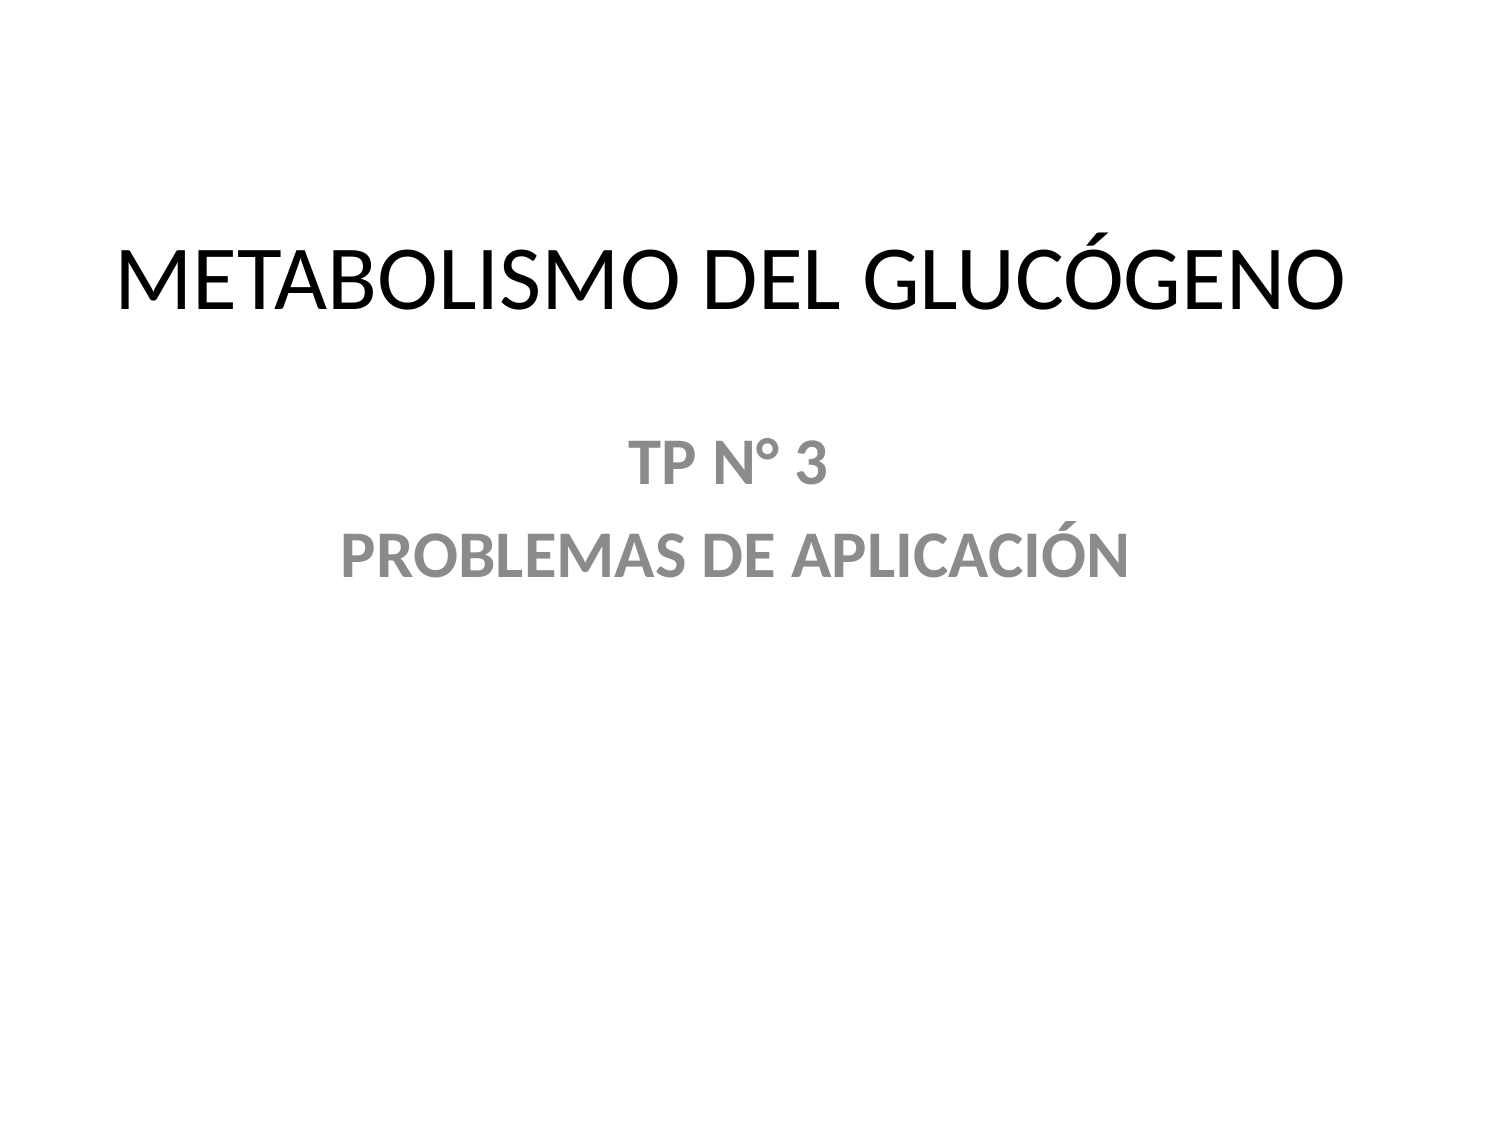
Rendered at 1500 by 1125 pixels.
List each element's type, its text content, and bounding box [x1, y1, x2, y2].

title METABOLISMO DEL GLUCÓGENO [93, 152, 1369, 394]
subtitle TP N° 3 PROBLEMAS DE APLICACIÓN [210, 410, 1261, 698]
